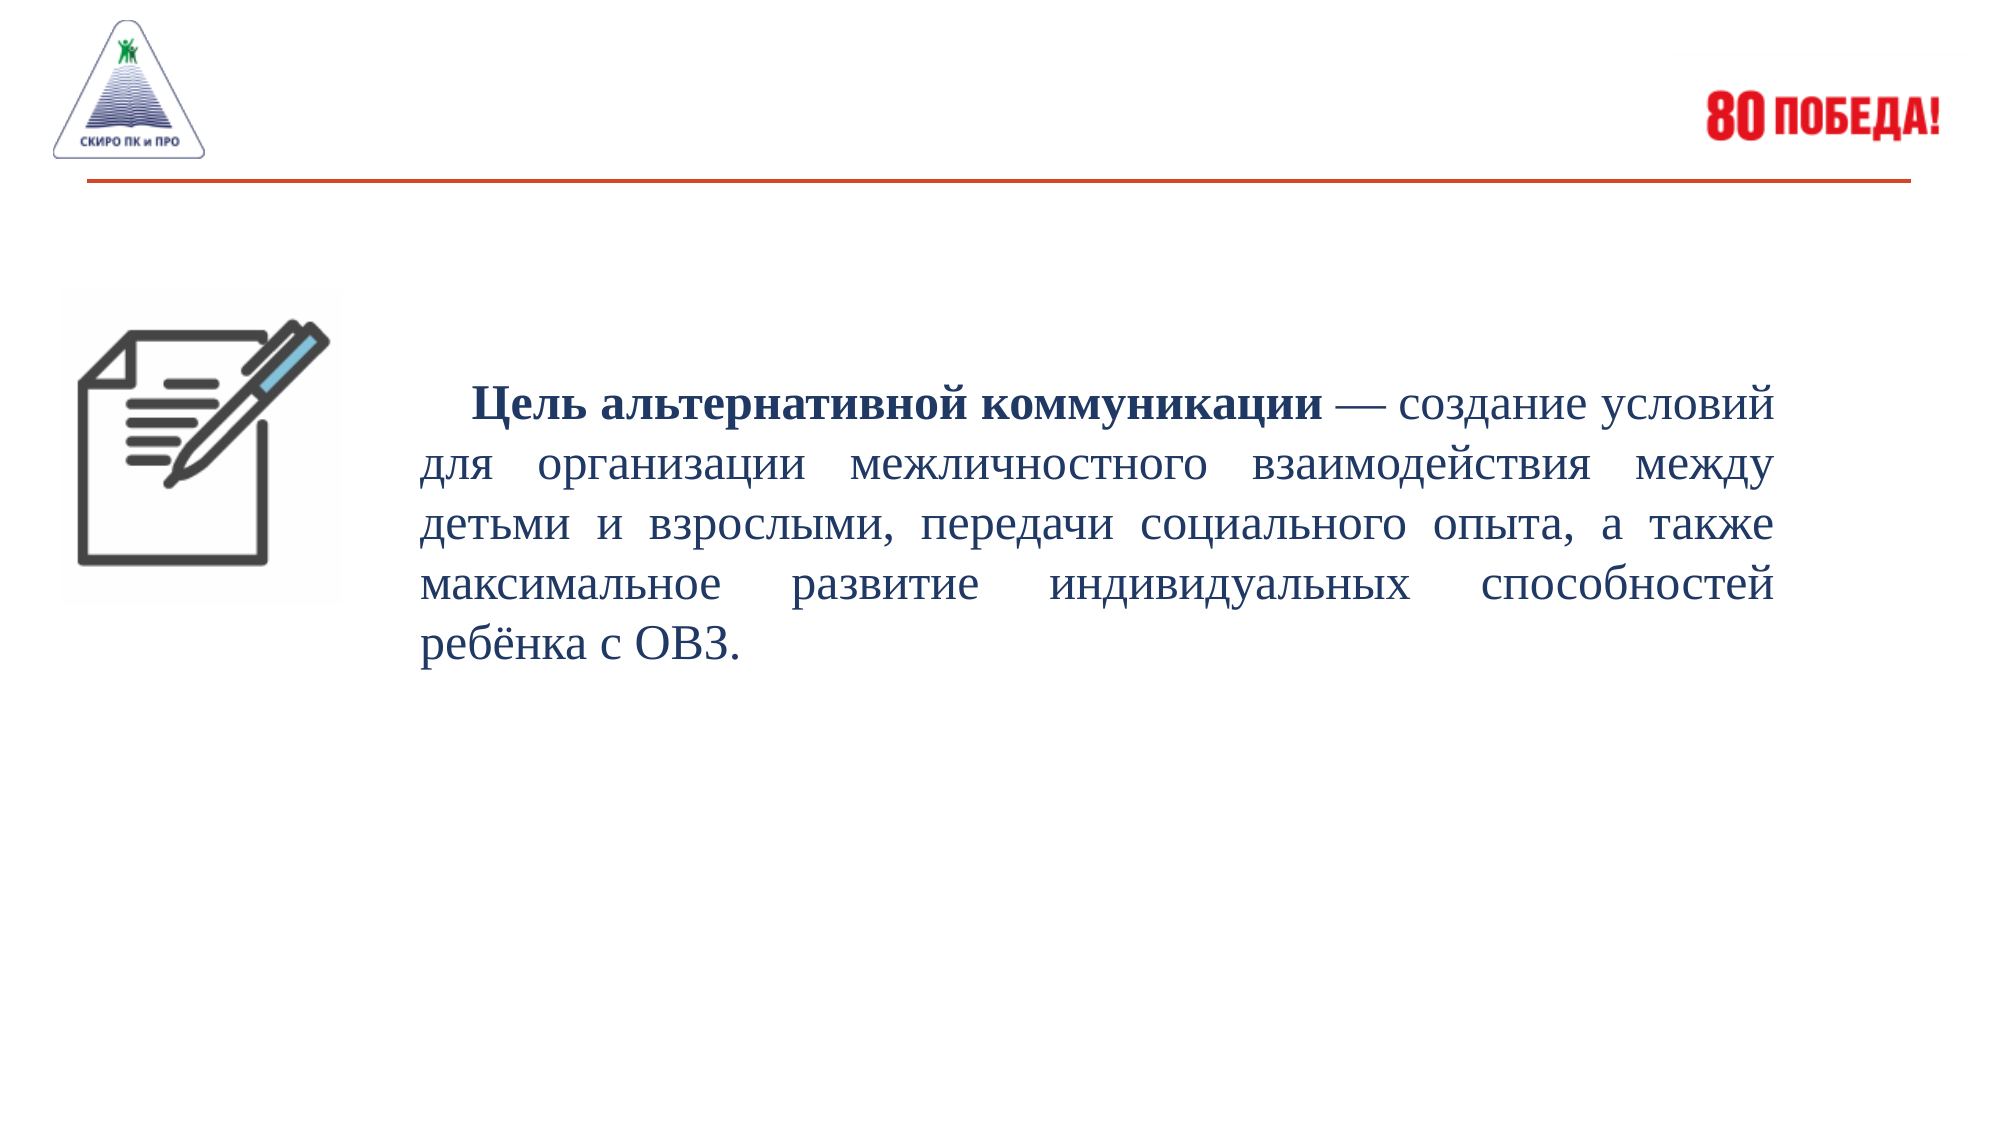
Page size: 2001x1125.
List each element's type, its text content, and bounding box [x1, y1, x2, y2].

picture [1671, 54, 1975, 177]
picture [60, 289, 343, 605]
picture [53, 20, 205, 159]
text_box Цель альтернативной коммуникации — создание условий для организации межличностного взаимодействия между детьми и взрослыми, передачи социального опыта, а также максимальное развитие индивидуальных способностей ребёнка с ОВЗ. [405, 362, 1790, 677]
